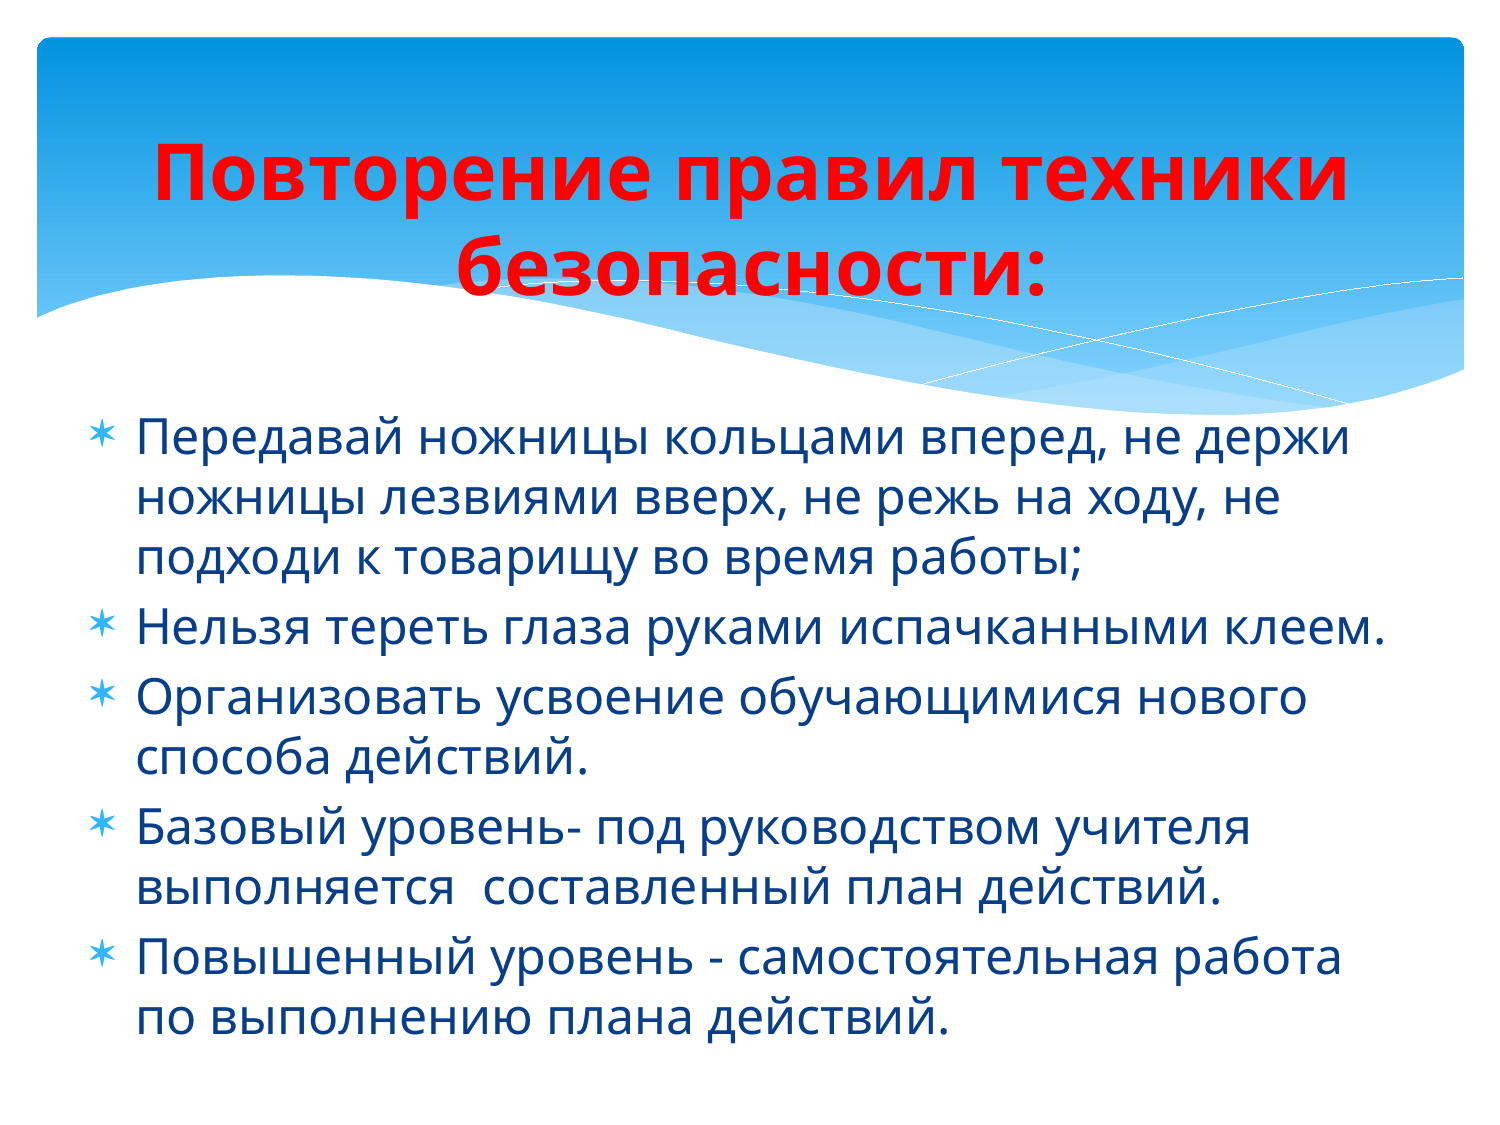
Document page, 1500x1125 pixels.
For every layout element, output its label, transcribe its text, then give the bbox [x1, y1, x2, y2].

title Повторение правил техники безопасности: [76, 113, 1427, 320]
list Передавай ножницы кольцами вперед, не держи ножницы лезвиями вверх, не режь на ходу, не подходи к товарищу во время работы; Нельзя тереть глаза руками испачканными клеем. Организовать усвоение обучающимися нового способа действий. Базовый уровень- под руководством учителя выполняется составленный план действий. Повышенный уровень - самостоятельная работа по выполнению плана действий. [75, 397, 1425, 1106]
